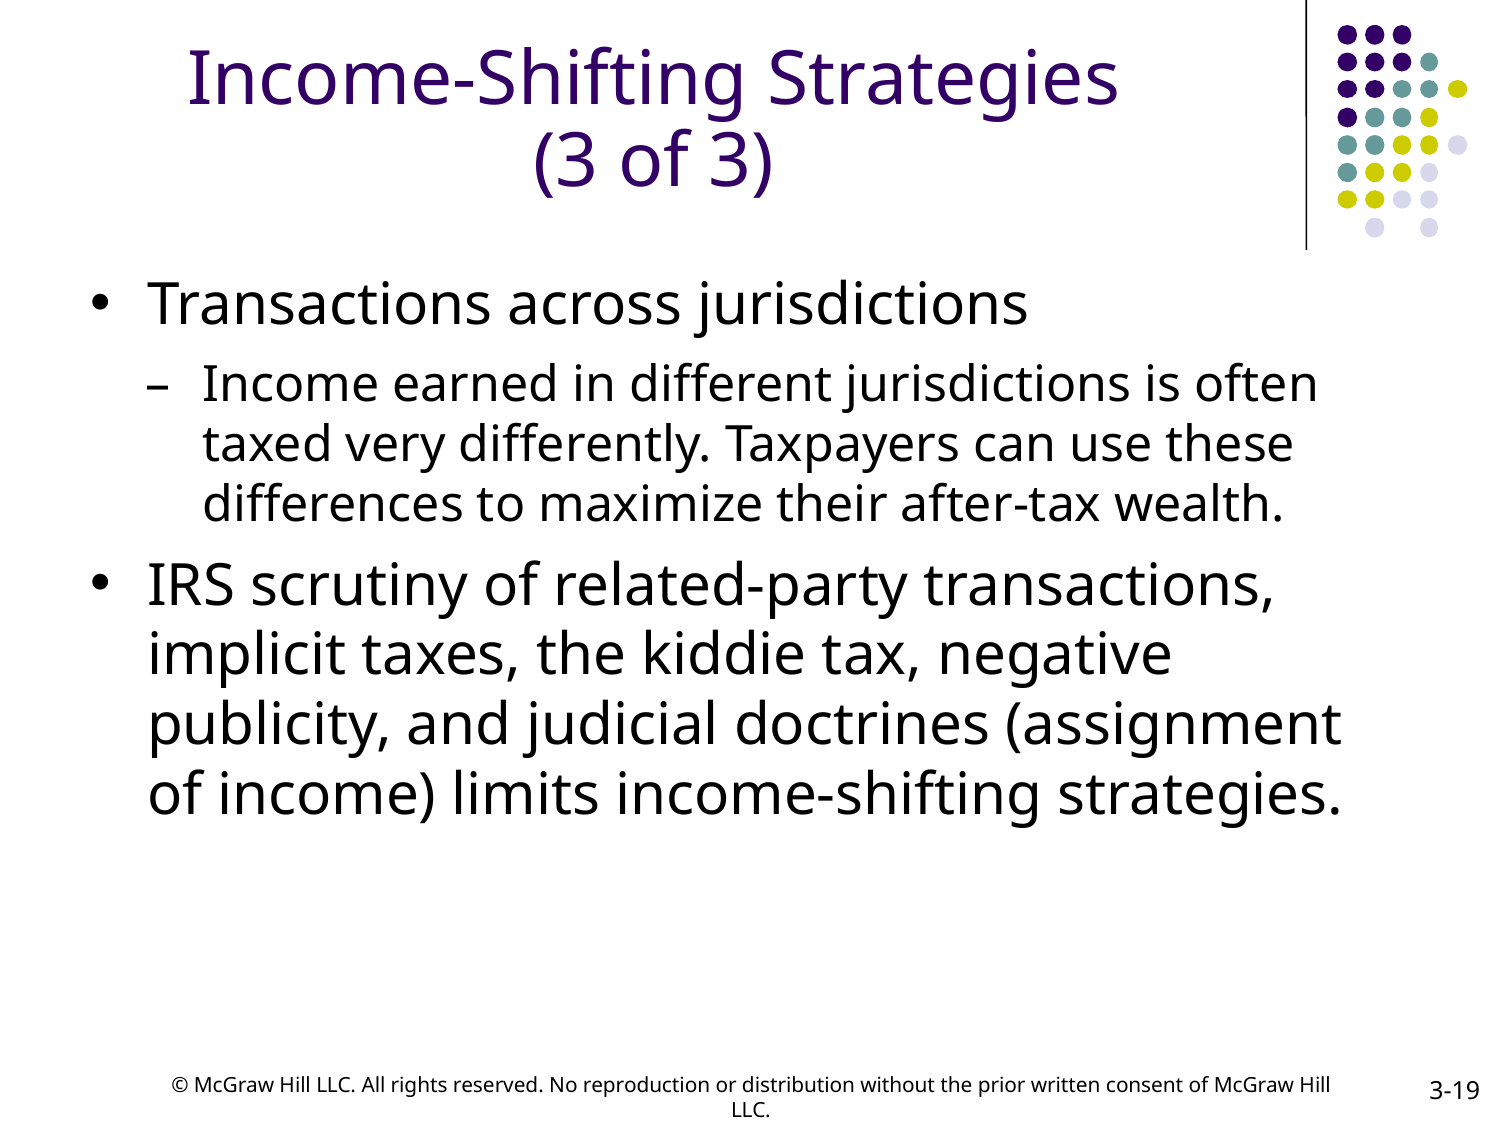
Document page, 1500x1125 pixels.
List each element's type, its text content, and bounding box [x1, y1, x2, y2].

list Transactions across jurisdictions Income earned in different jurisdictions is often taxed very differently. Taxpayers can use these differences to maximize their after-tax wealth. IRS scrutiny of related-party transactions, implicit taxes, the kiddie tax, negative publicity, and judicial doctrines (assignment of income) limits income-shifting strategies. [75, 259, 1425, 1062]
title Income-Shifting Strategies (3 of 3) [32, 8, 1275, 234]
slide_number 3-19 [1345, 1061, 1496, 1122]
